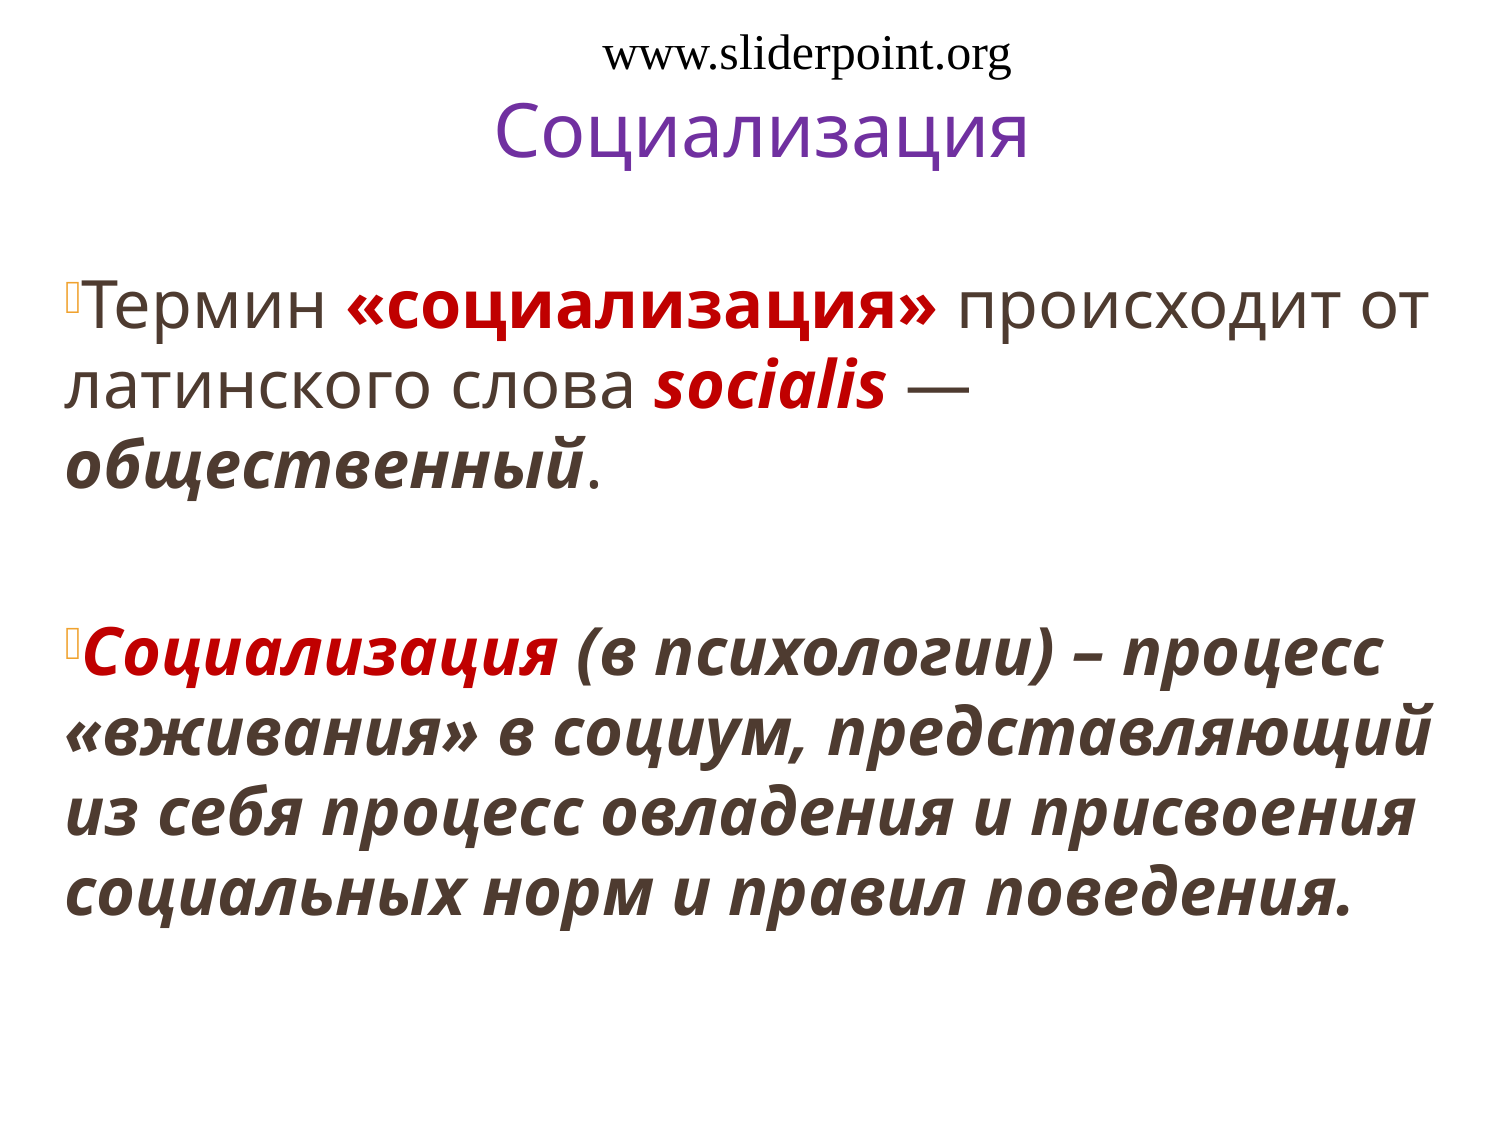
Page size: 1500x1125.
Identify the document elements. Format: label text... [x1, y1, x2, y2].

title Социализация [50, 75, 1475, 213]
footer www.sliderpoint.org [587, 12, 1063, 60]
list Термин «социализация» происходит от латинского слова socialis — общественный. Социализация (в психологии) – процесс «вживания» в социум, представляющий из себя процесс овладения и присвоения социальных норм и правил поведения. [50, 254, 1475, 998]
